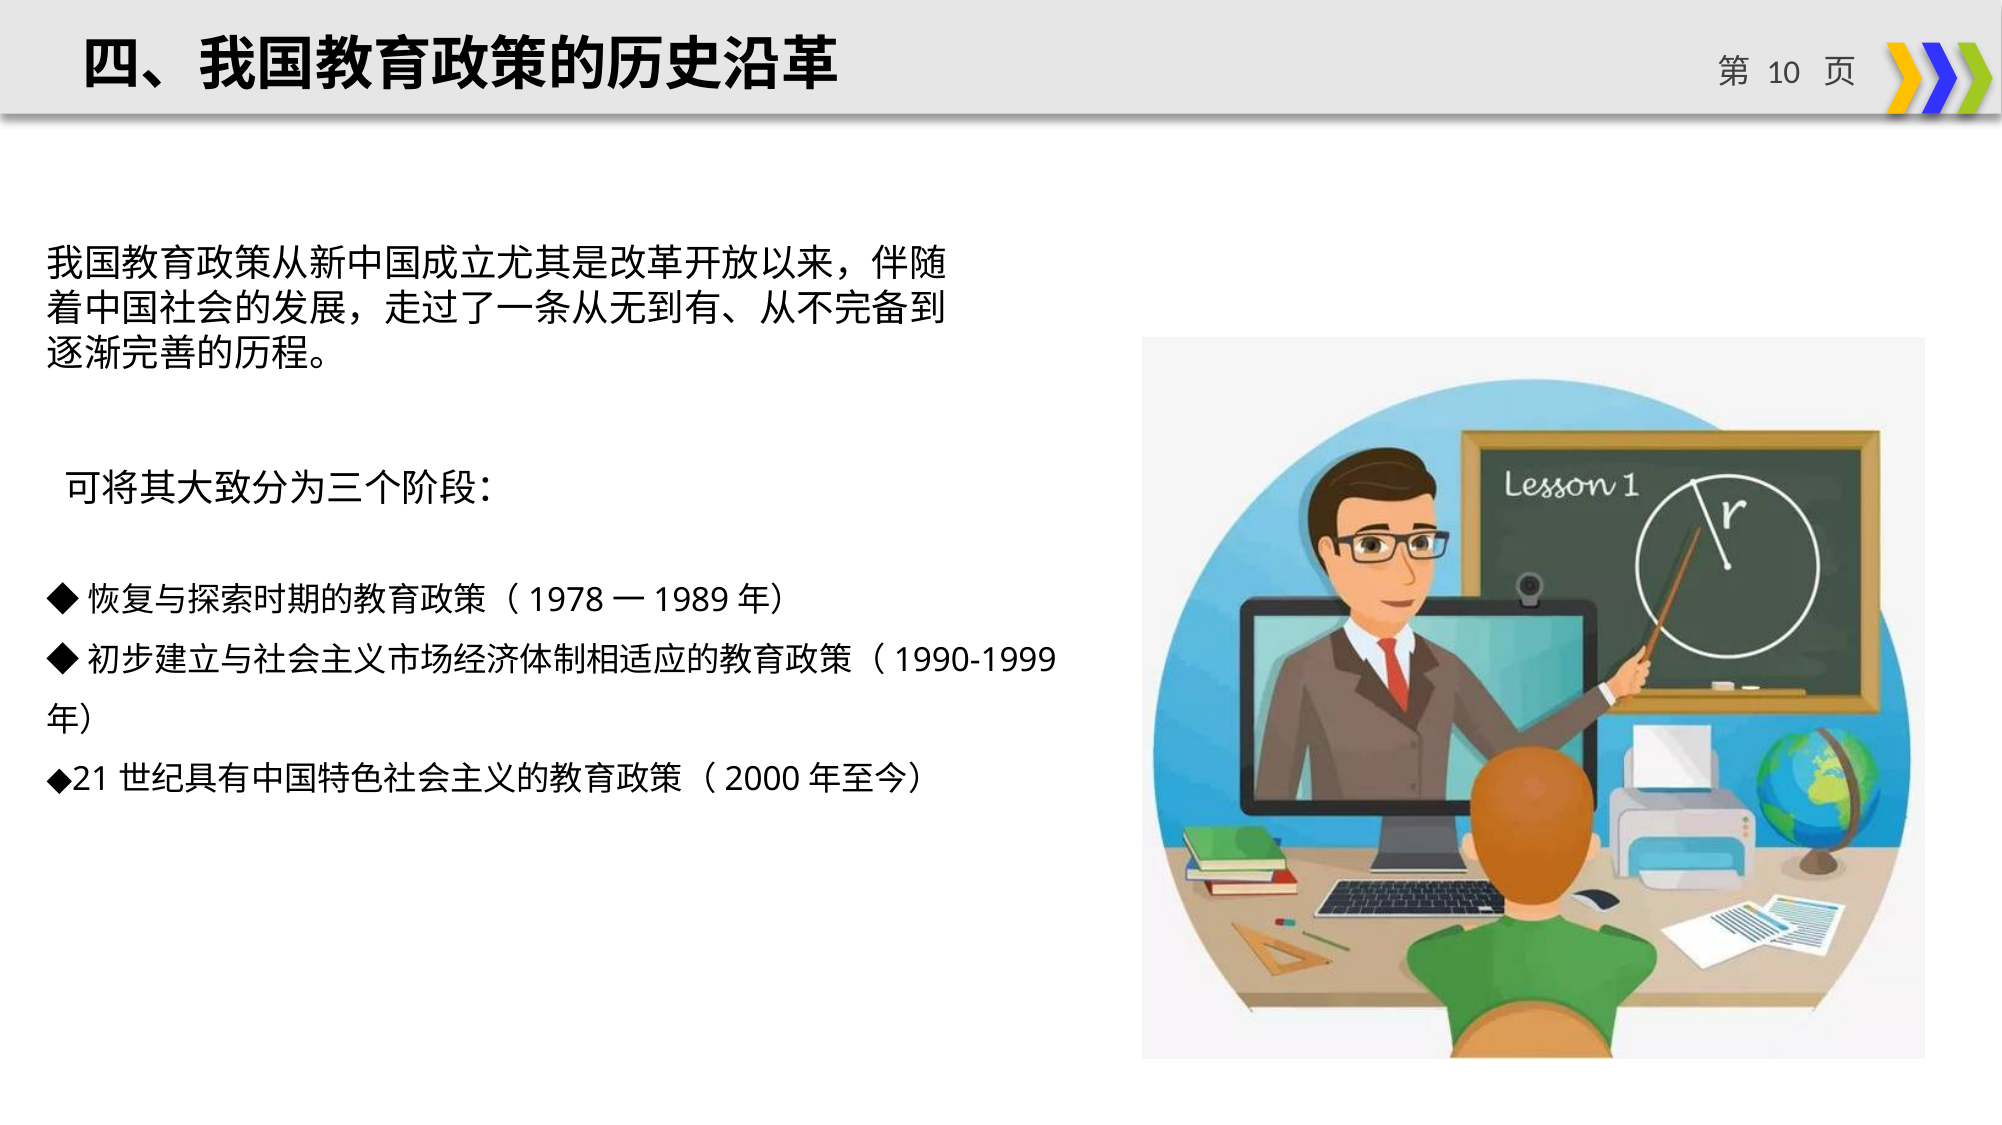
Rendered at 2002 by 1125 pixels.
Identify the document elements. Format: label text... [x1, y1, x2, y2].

text_box ◆恢复与探索时期的教育政策（1978一1989年） ◆初步建立与社会主义市场经济体制相适应的教育政策（1990-1999年） ◆21世纪具有中国特色社会主义的教育政策（2000年至今） [31, 550, 1091, 865]
picture [1141, 337, 1925, 1060]
text_box 我国教育政策从新中国成立尤其是改革开放以来，伴随着中国社会的发展，走过了一条从无到有、从不完备到逐渐完善的历程。 可将其大致分为三个阶段： [31, 231, 965, 517]
text_box 四、我国教育政策的历史沿革 [67, 19, 1008, 104]
